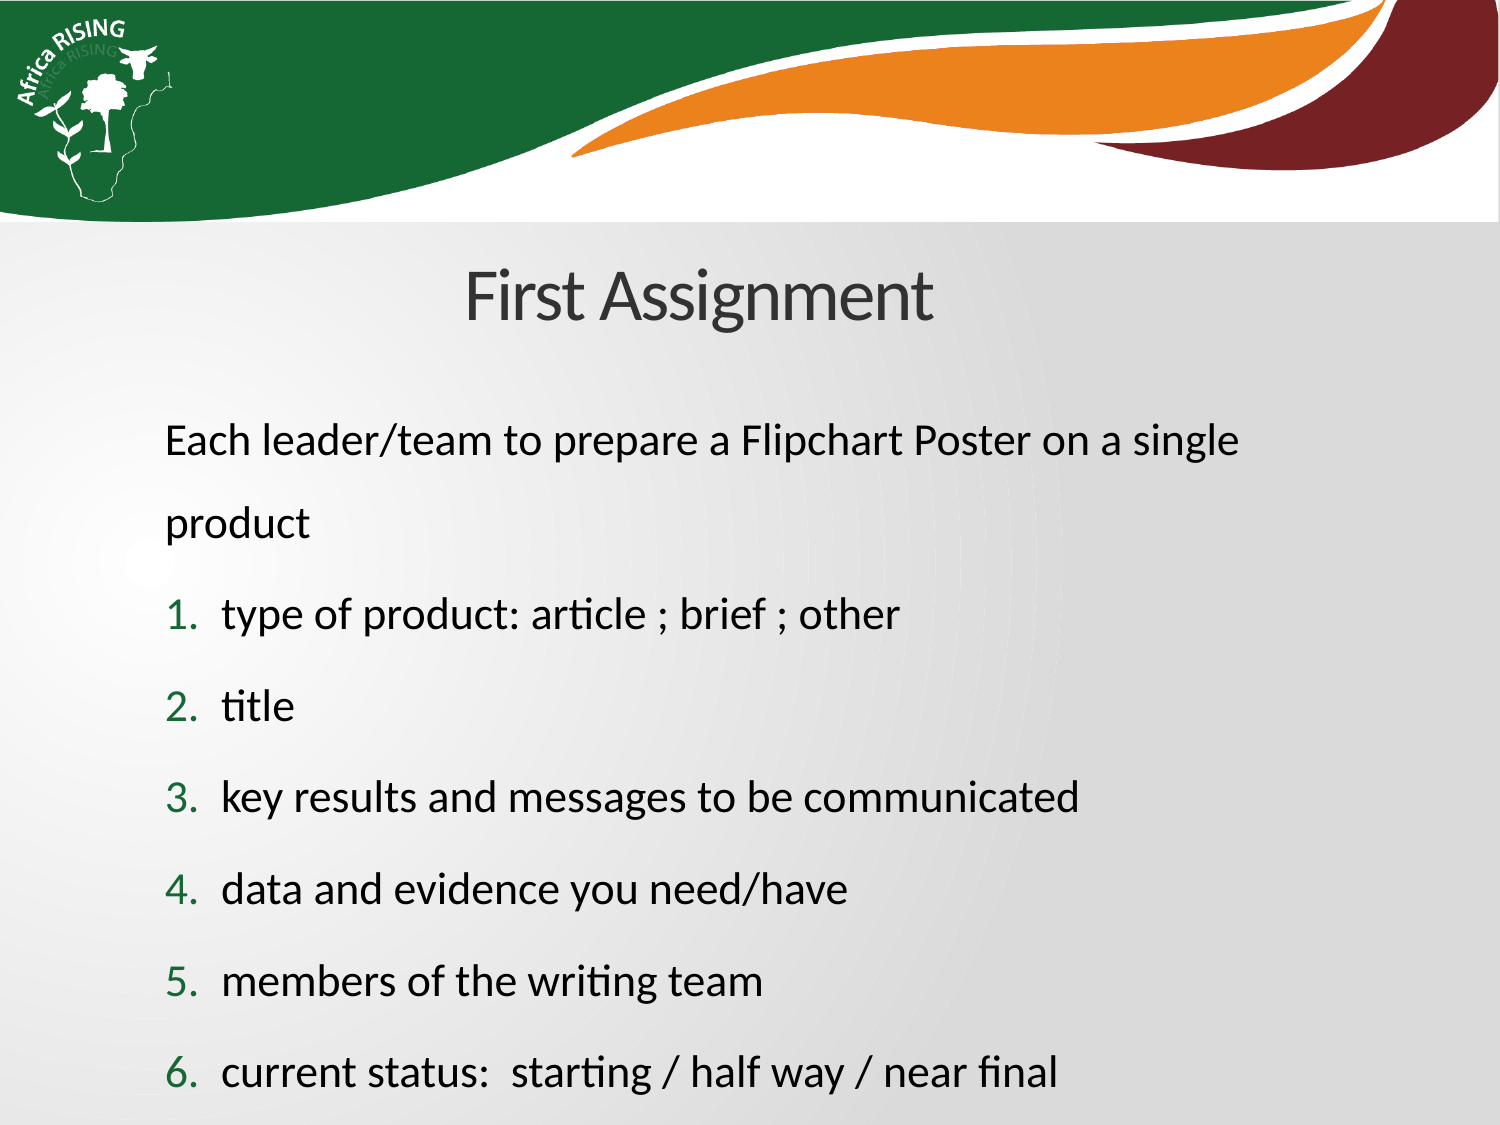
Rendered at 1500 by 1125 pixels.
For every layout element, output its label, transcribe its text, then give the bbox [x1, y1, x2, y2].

title First Assignment [87, 237, 1313, 350]
picture [0, 0, 1499, 222]
list Each leader/team to prepare a Flipchart Poster on a single product type of product: article ; brief ; other title key results and messages to be communicated data and evidence you need/have members of the writing team current status: starting / half way / near final [150, 375, 1350, 1100]
